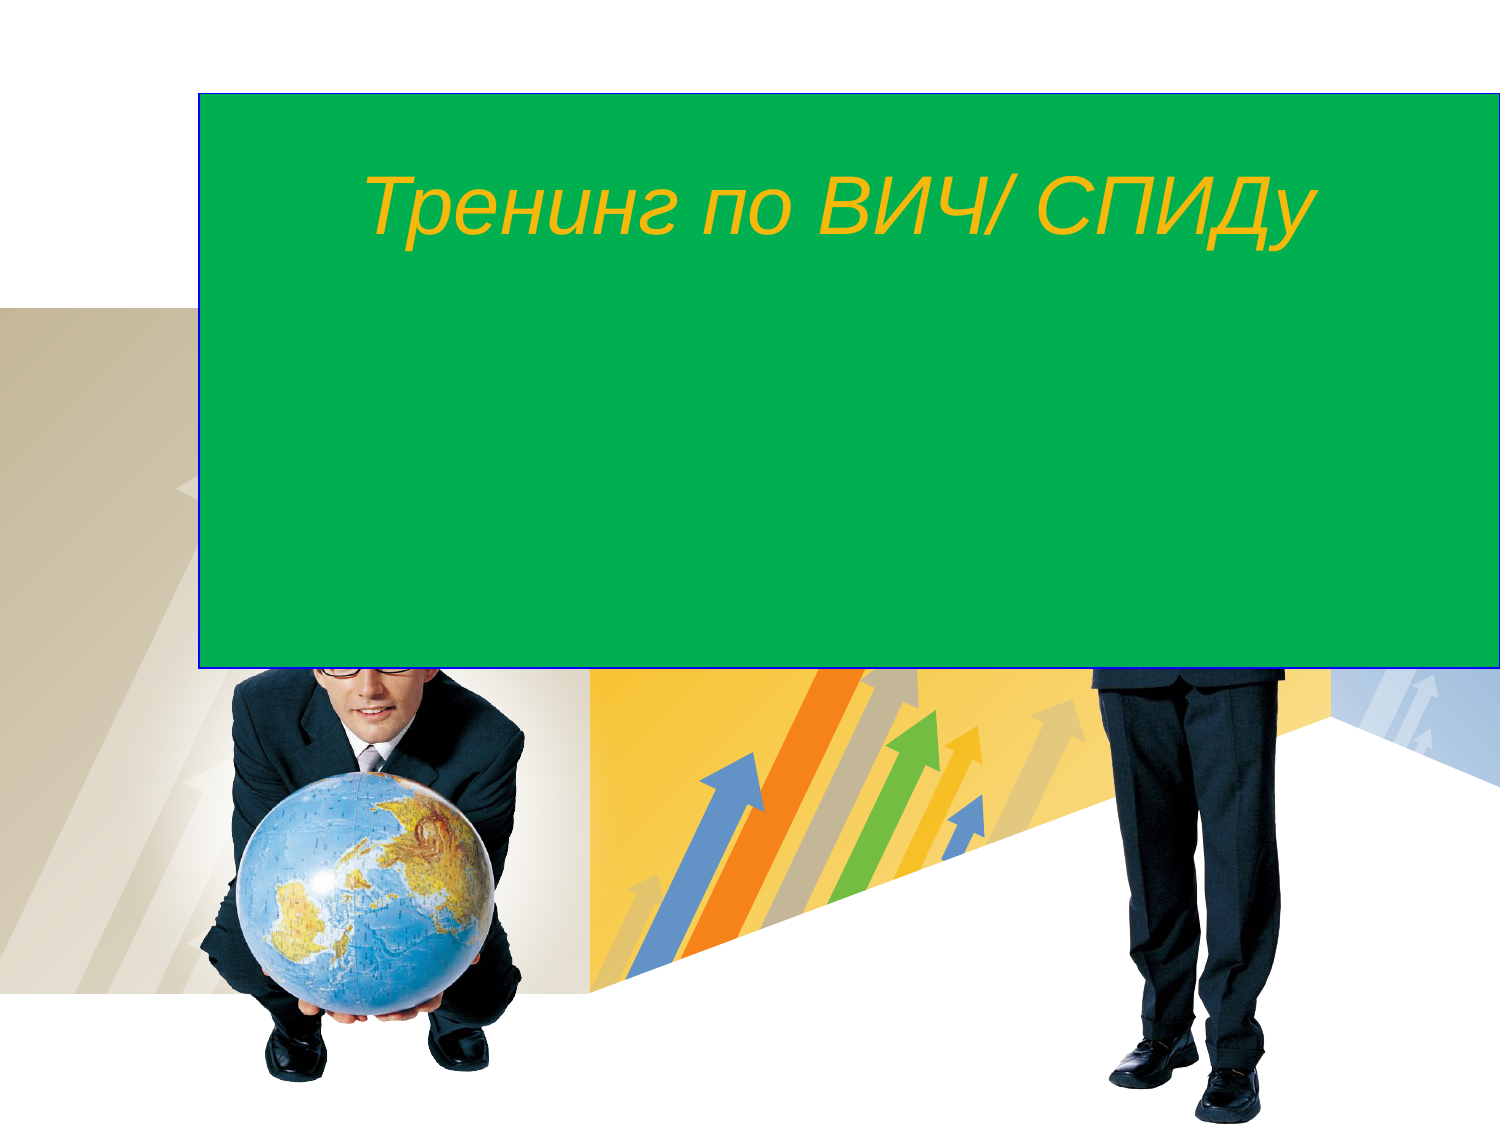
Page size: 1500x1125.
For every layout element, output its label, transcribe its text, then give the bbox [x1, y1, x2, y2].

picture [0, 414, 638, 1113]
picture [880, 669, 1488, 1125]
title Тренинг по ВИЧ/ СПИДу [198, 93, 1500, 669]
